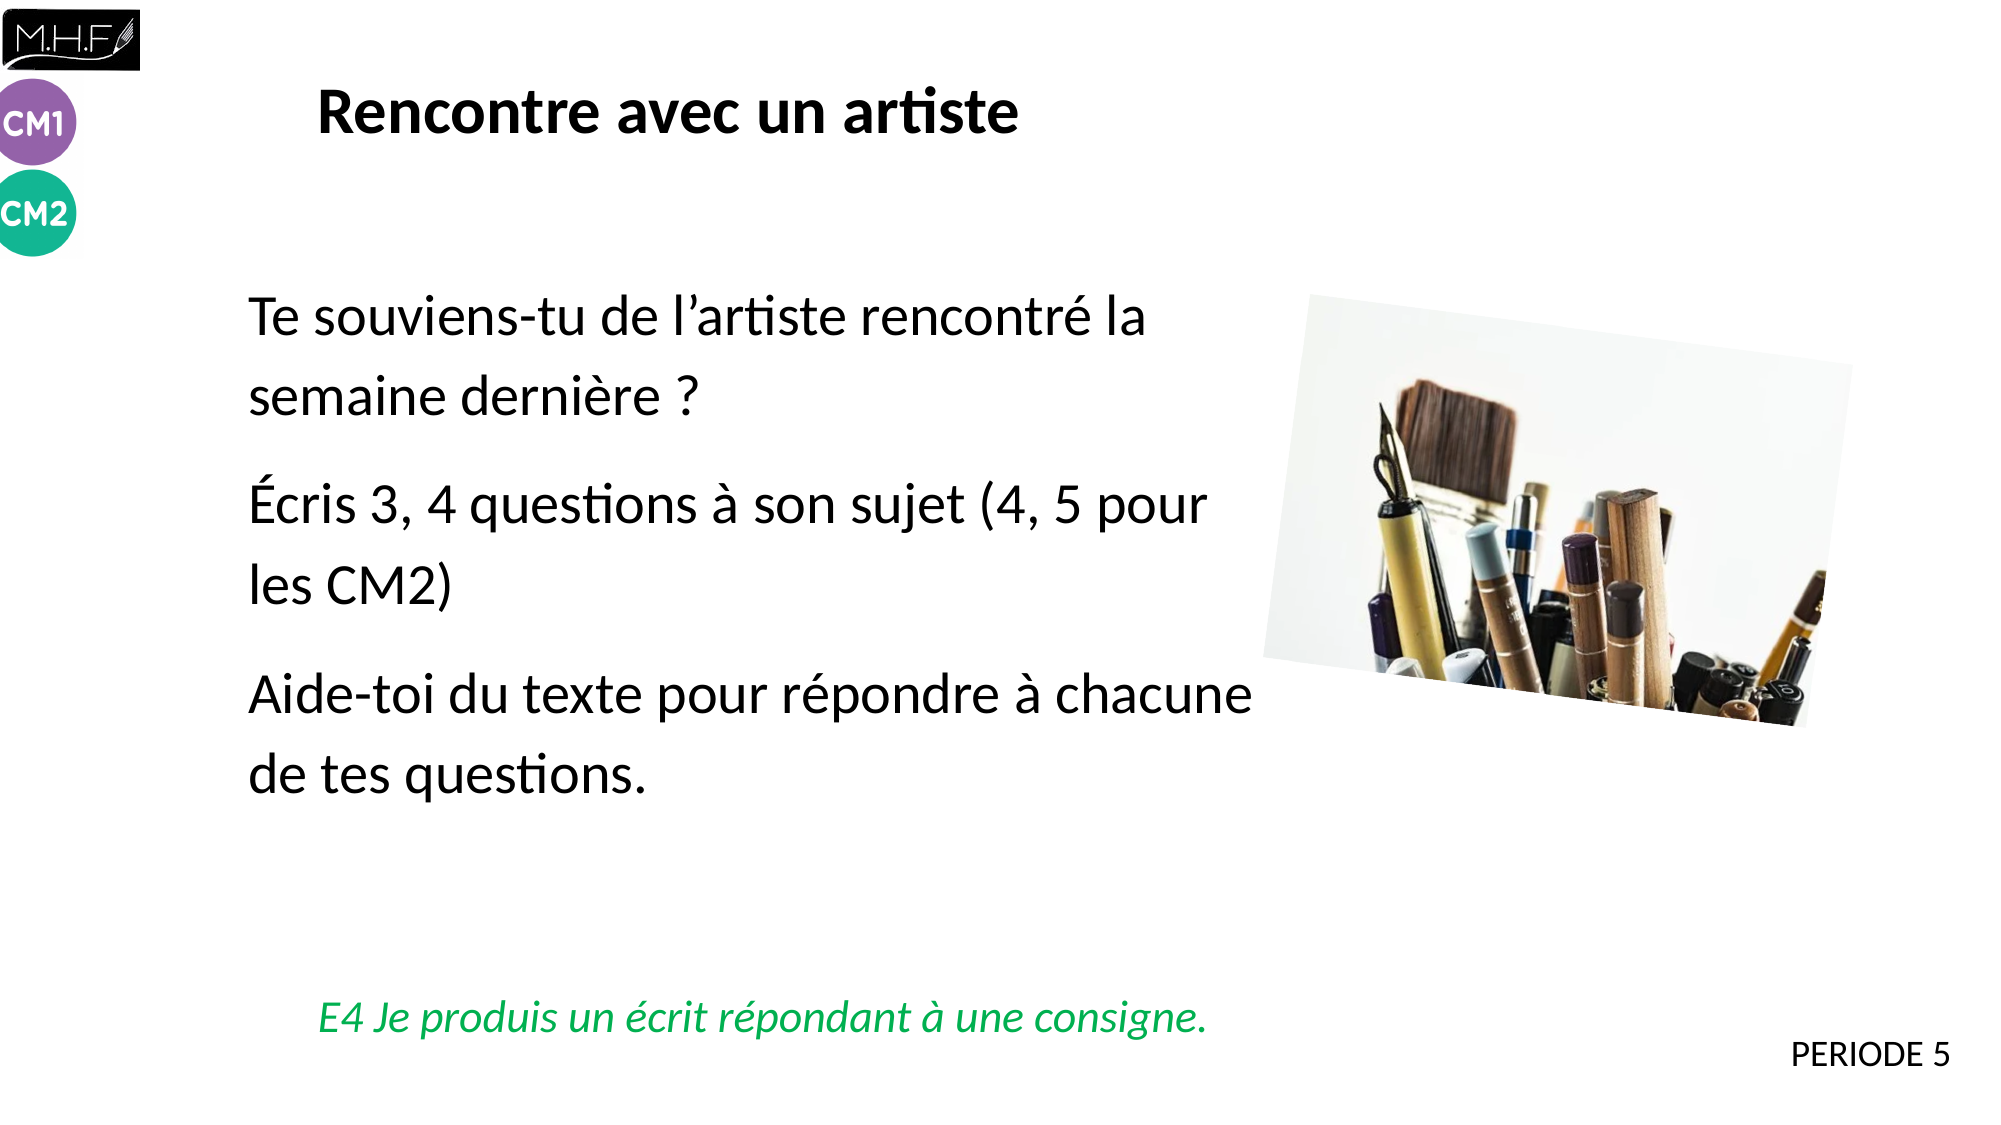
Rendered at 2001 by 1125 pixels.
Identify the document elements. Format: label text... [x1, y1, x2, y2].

text_box PERIODE 5 [1362, 1021, 1967, 1082]
text_box E4 Je produis un écrit répondant à une consigne. [303, 978, 1603, 1049]
picture [0, 7, 140, 259]
picture [1264, 295, 1852, 727]
text_box Rencontre avec un artiste [302, 45, 1163, 154]
text_box Te souviens-tu de l’artiste rencontré la semaine dernière ? Écris 3, 4 questions à son sujet (4, 5 pour les CM2) Aide-toi du texte pour répondre à chacune de tes questions. [233, 258, 1295, 928]
